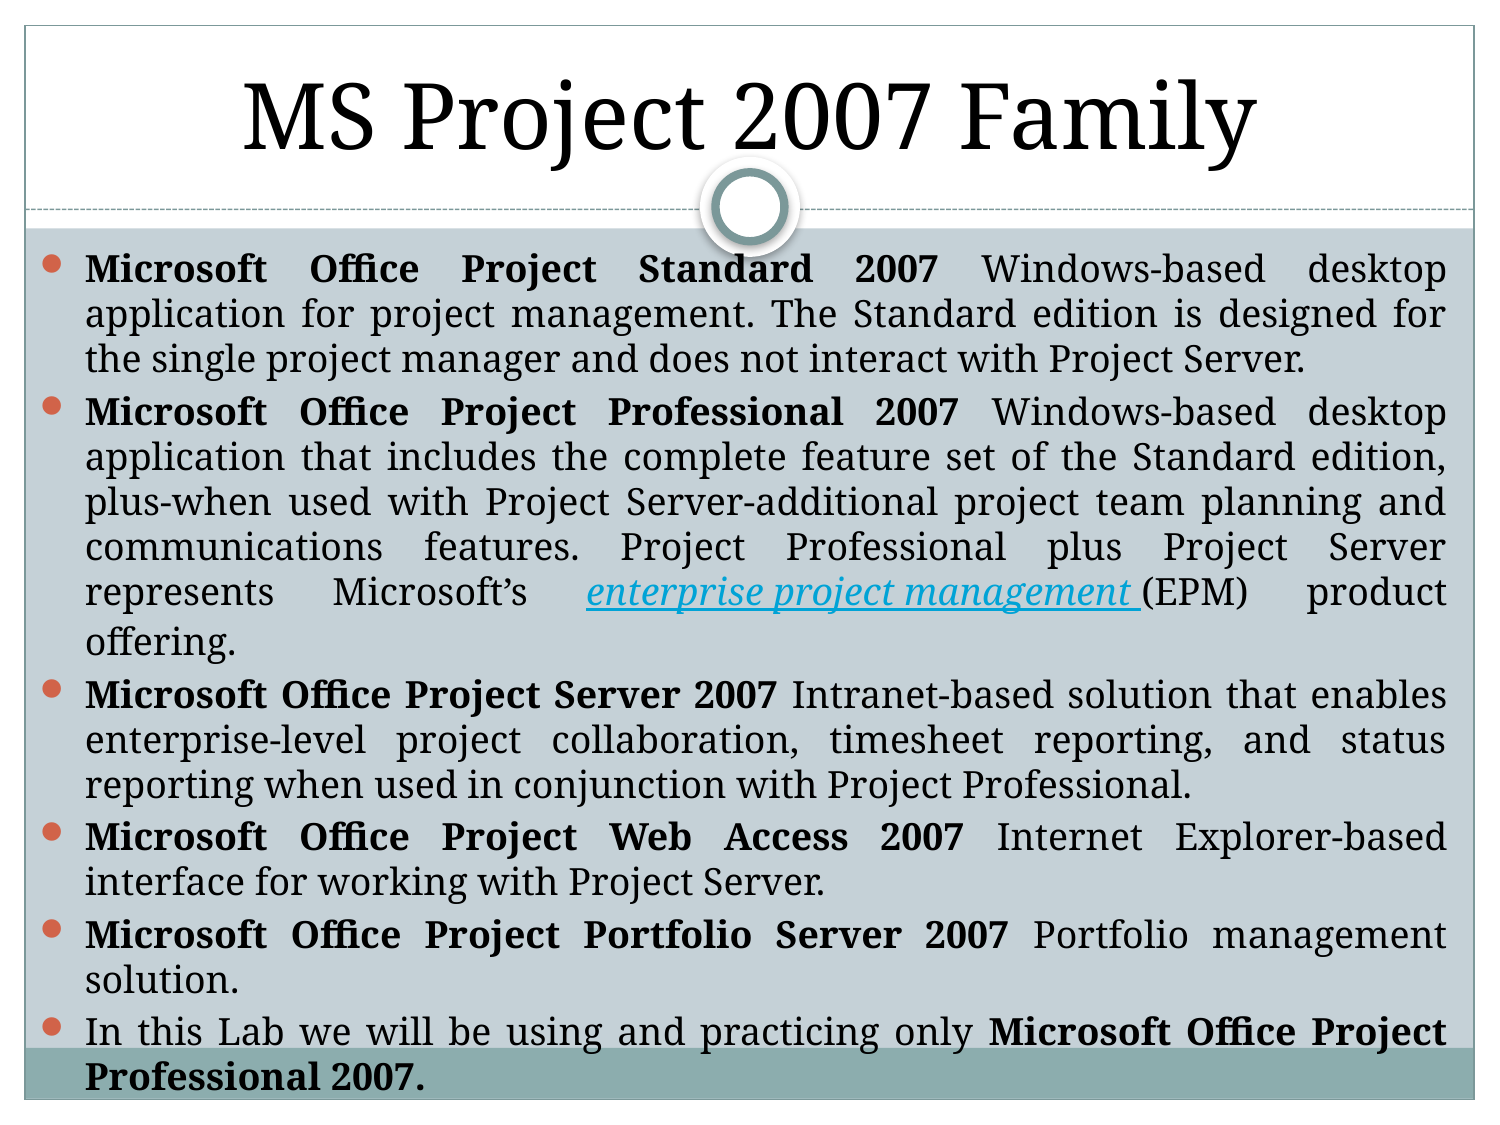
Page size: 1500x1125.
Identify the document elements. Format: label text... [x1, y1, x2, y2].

title MS Project 2007 Family [75, 55, 1425, 175]
list Microsoft Office Project Standard 2007 Windows-based desktop application for project management. The Standard edition is designed for the single project manager and does not interact with Project Server. Microsoft Office Project Professional 2007 Windows-based desktop application that includes the complete feature set of the Standard edition, plus-when used with Project Server-additional project team planning and communications features. Project Professional plus Project Server represents Microsoft’s enterprise project management (EPM) product offering. Microsoft Office Project Server 2007 Intranet-based solution that enables enterprise-level project collaboration, timesheet reporting, and status reporting when used in conjunction with Project Professional. Microsoft Office Project Web Access 2007 Internet Explorer-based interface for working with Project Server. Microsoft Office Project Portfolio Server 2007 Portfolio management solution. In this Lab we will be using and practicing only Microsoft Office Project Professional 2007. [24, 237, 1463, 1125]
